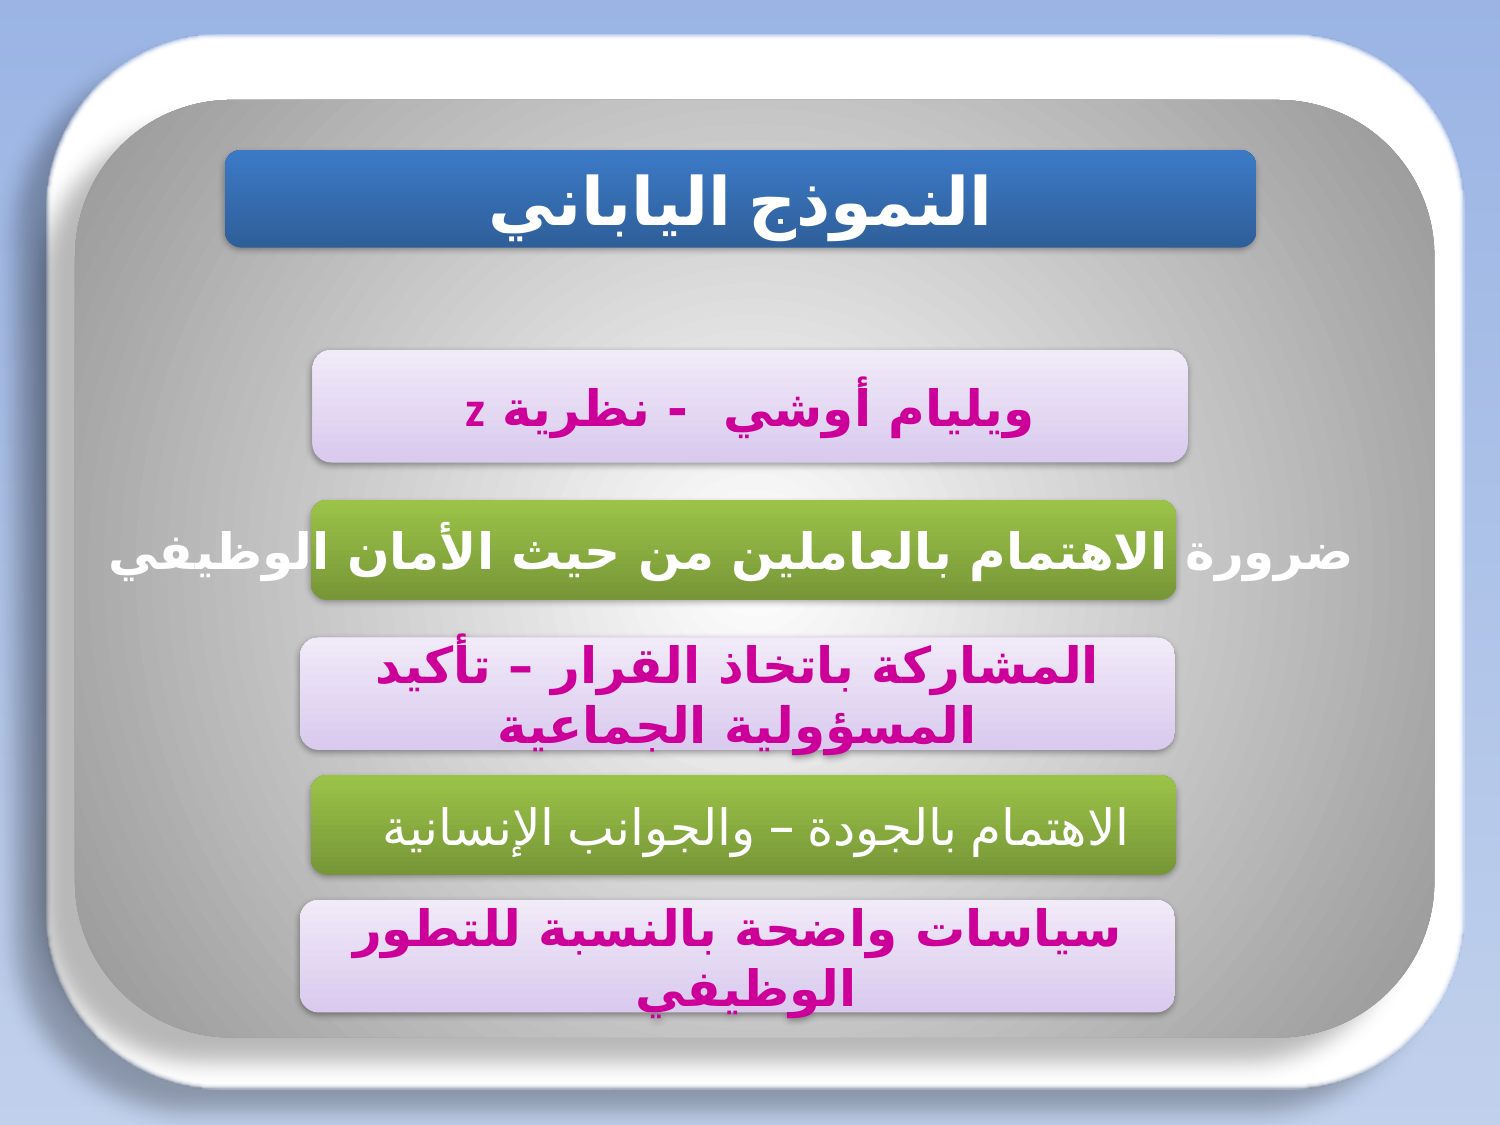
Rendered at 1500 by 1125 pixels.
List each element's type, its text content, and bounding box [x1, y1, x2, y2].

text_box ويليام أوشي - نظرية z [311, 349, 1189, 464]
text_box المشاركة باتخاذ القرار – تأكيد المسؤولية الجماعية [299, 636, 1176, 751]
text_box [237, 499, 1238, 601]
text_box النموذج الياباني [224, 149, 1257, 248]
text_box [72, 97, 1437, 1040]
text_box سياسات واضحة بالنسبة للتطور الوظيفي [299, 899, 1176, 1014]
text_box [237, 774, 1238, 876]
text_box [0, 0, 1500, 1125]
text_box [51, 34, 1468, 1089]
